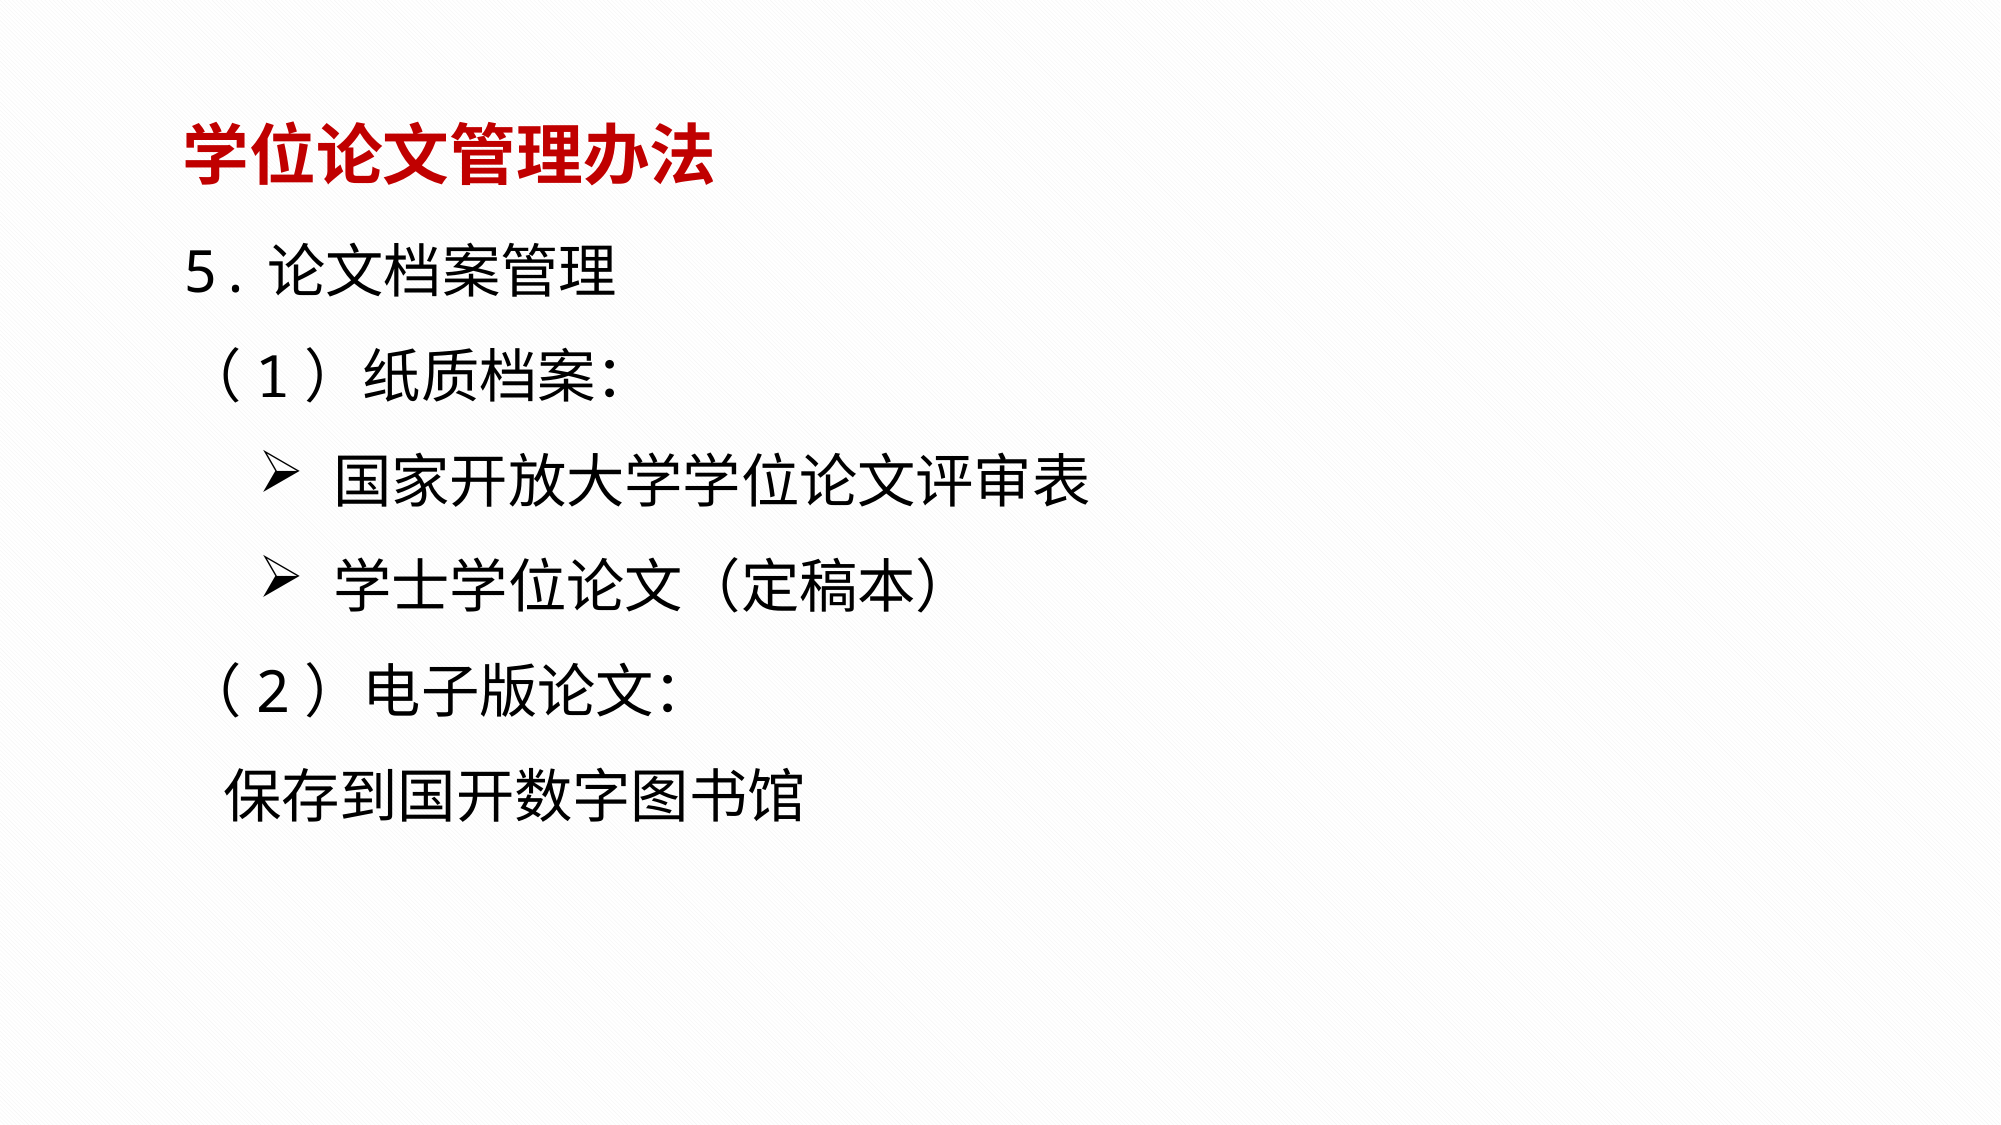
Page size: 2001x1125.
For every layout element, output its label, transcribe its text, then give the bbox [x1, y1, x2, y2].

text_box 5.论文档案管理 （1）纸质档案： 国家开放大学学位论文评审表 学士学位论文（定稿本） （2）电子版论文： 保存到国开数字图书馆 [168, 191, 1870, 1106]
text_box 学位论文管理办法 [124, 65, 1563, 201]
